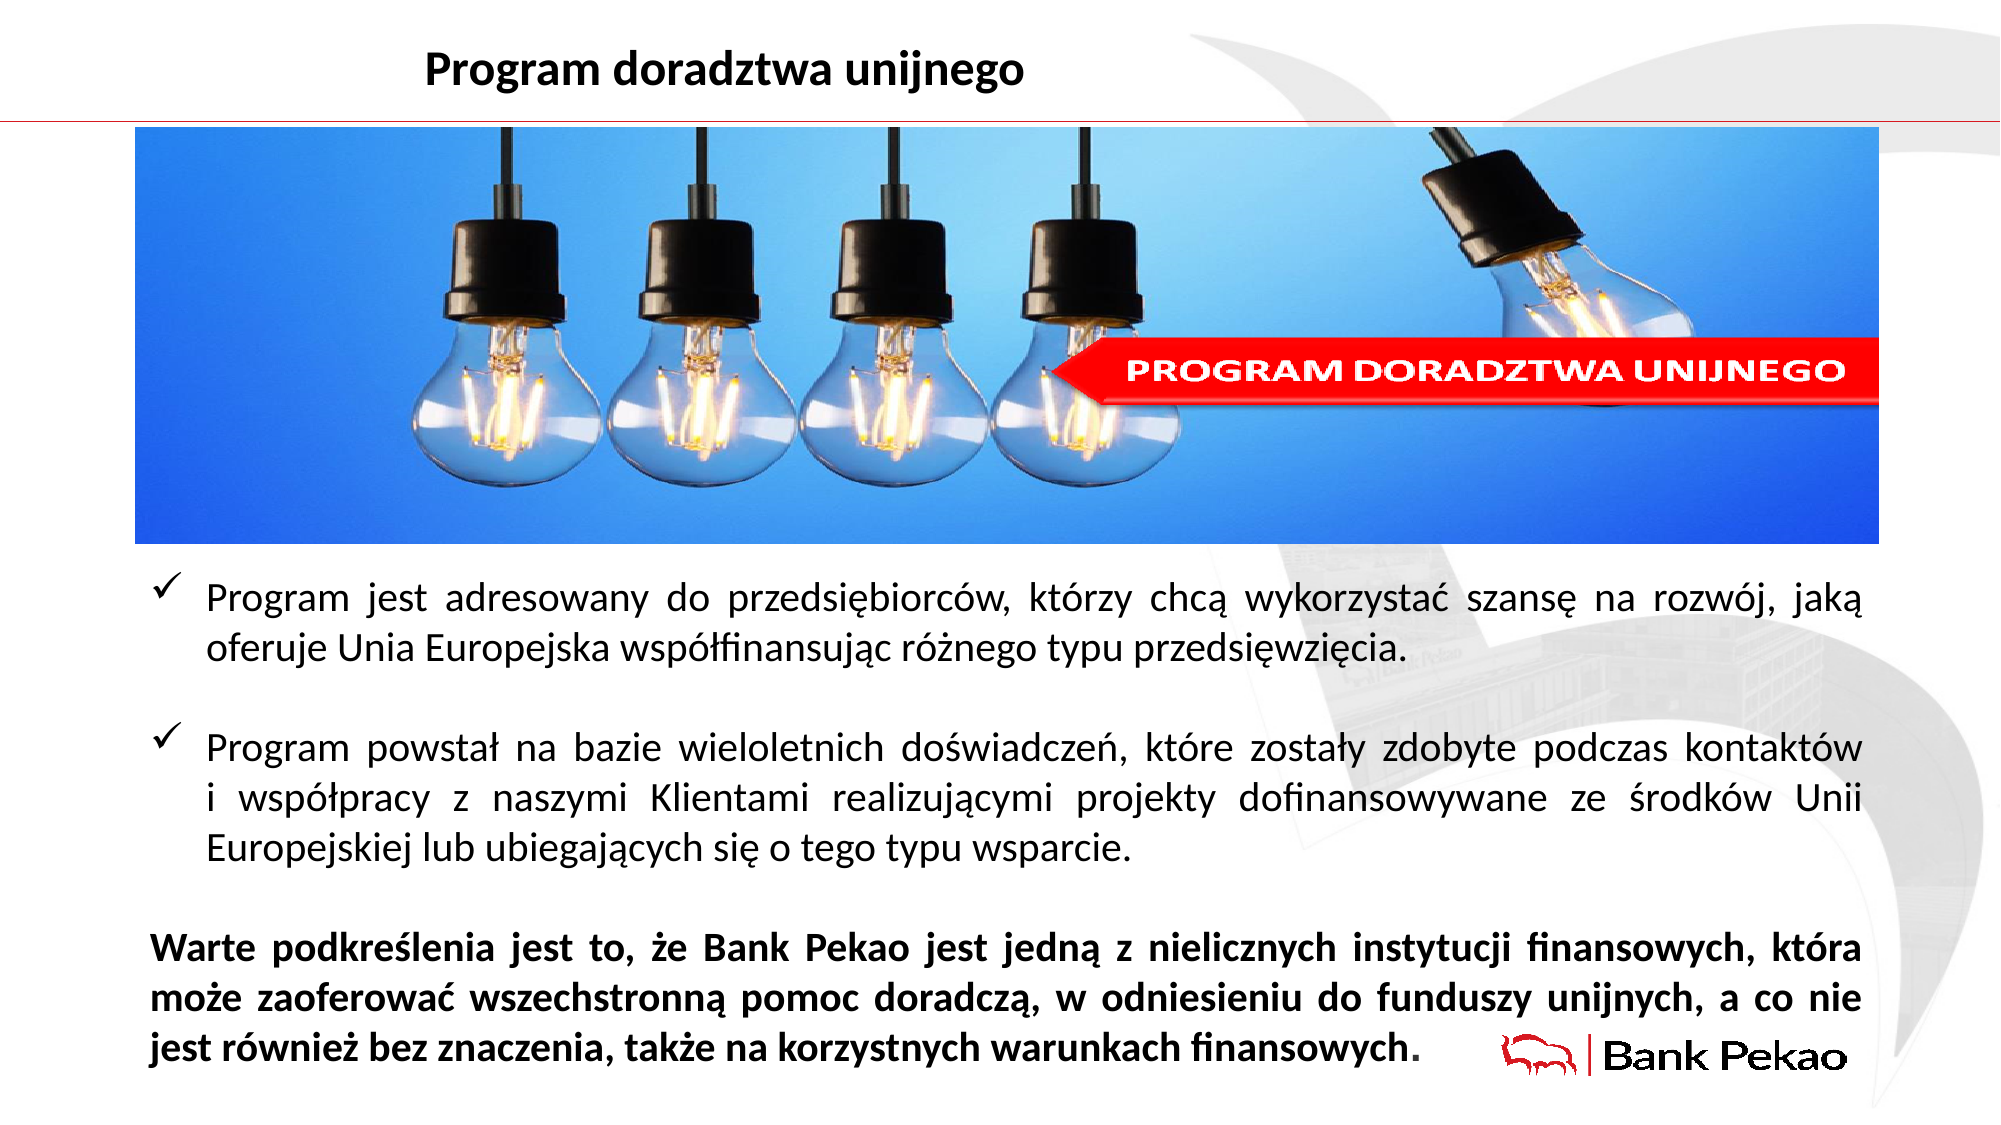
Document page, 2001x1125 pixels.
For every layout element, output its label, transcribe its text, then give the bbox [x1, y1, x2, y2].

title Program doradztwa unijnego [409, 47, 1632, 93]
picture [0, 122, 2000, 1125]
picture [0, 0, 2000, 121]
text_box Program jest adresowany do przedsiębiorców, którzy chcą wykorzystać szansę na rozwój, jaką oferuje Unia Europejska współfinansując różnego typu przedsięwzięcia. Program powstał na bazie wieloletnich doświadczeń, które zostały zdobyte podczas kontaktów i współpracy z naszymi Klientami realizującymi projekty dofinansowywane ze środków Unii Europejskiej lub ubiegających się o tego typu wsparcie. Warte podkreślenia jest to, że Bank Pekao jest jedną z nielicznych instytucji finansowych, która może zaoferować wszechstronną pomoc doradczą, w odniesieniu do funduszy unijnych, a co nie jest również bez znaczenia, także na korzystnych warunkach finansowych. [134, 562, 1879, 1078]
